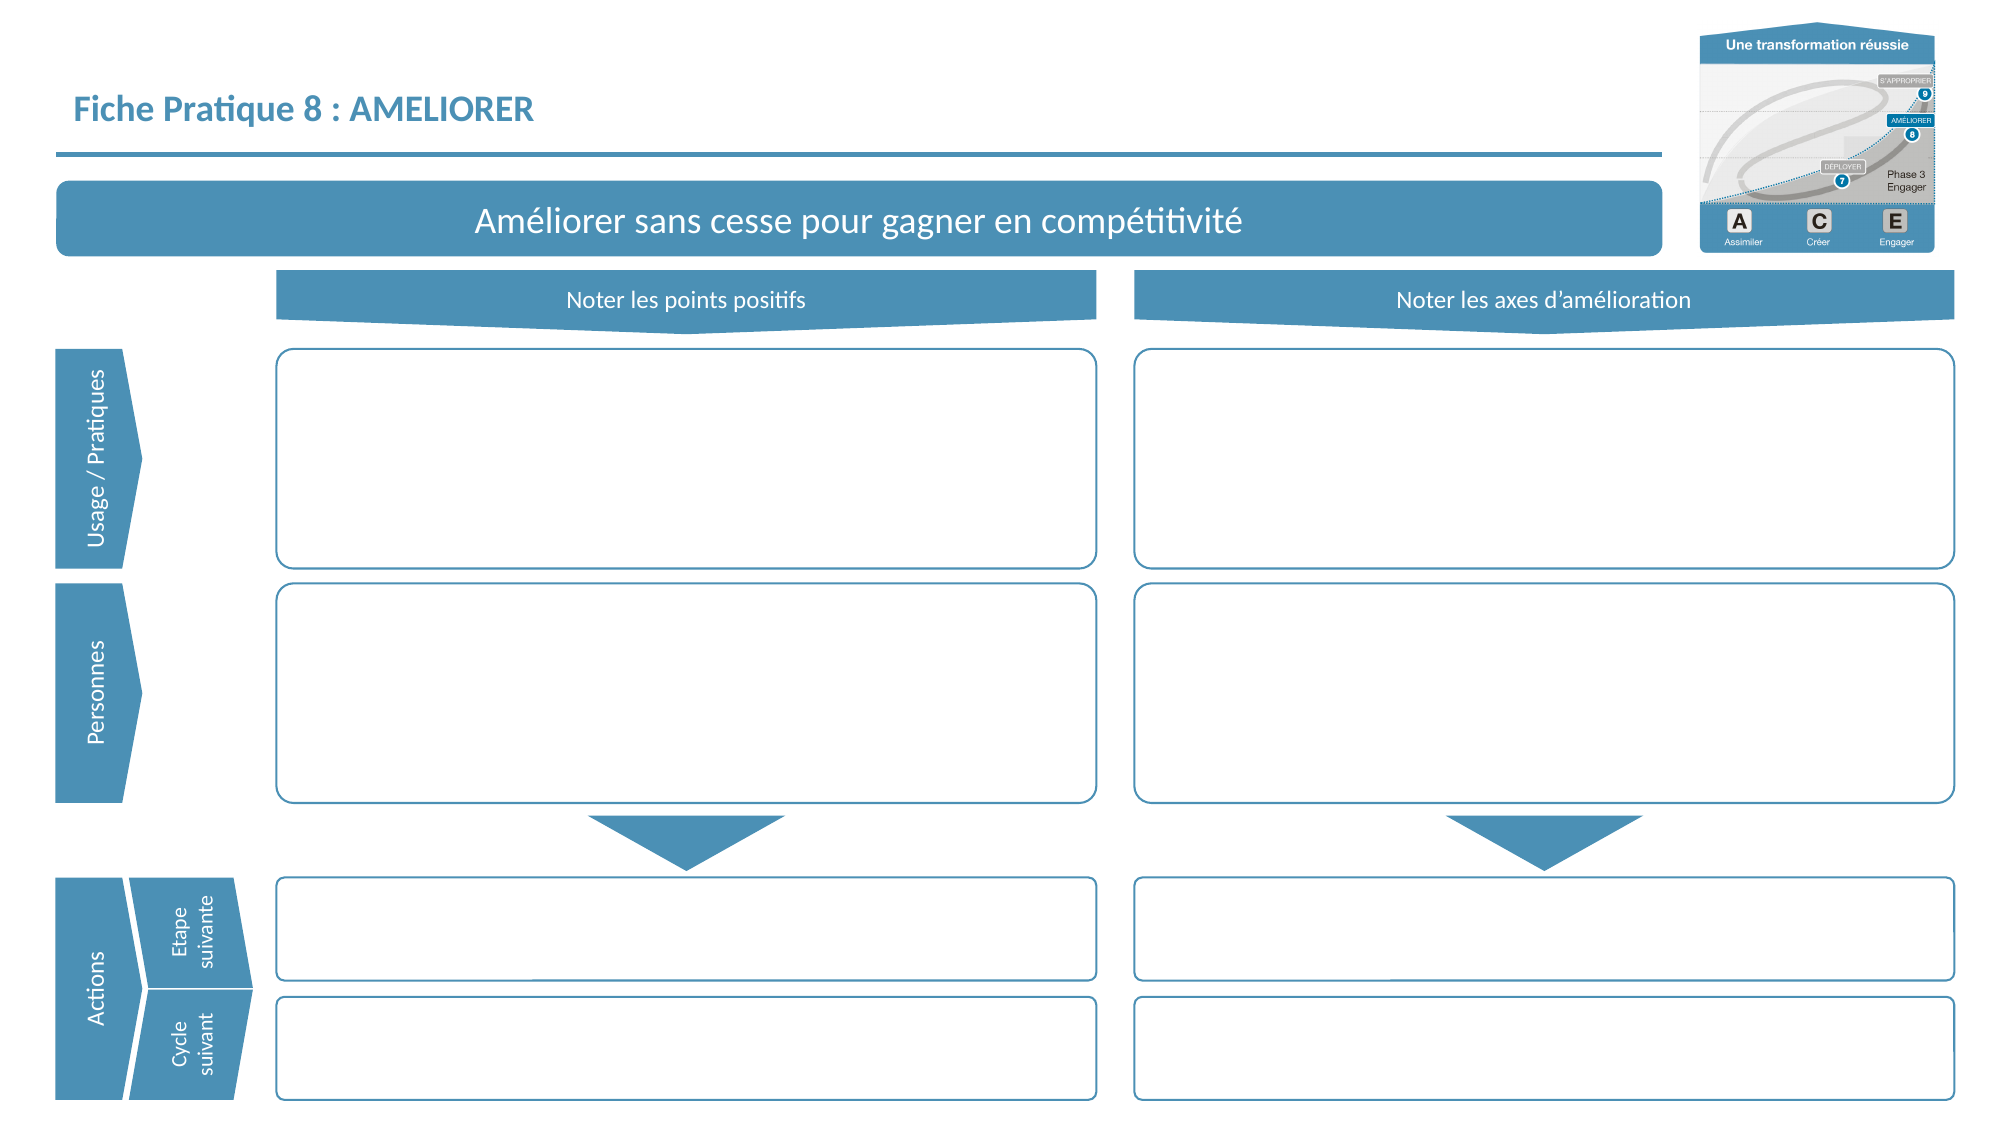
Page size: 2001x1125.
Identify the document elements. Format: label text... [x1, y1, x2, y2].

text_box Actions [54, 876, 144, 1101]
text_box Fiche Pratique 8 : AMELIORER [58, 76, 550, 136]
text_box Etape suivante [127, 876, 254, 988]
picture [1697, 20, 1939, 257]
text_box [276, 270, 1097, 1100]
text_box Cycle suivant [127, 988, 255, 1101]
text_box Usage / Pratiques [54, 347, 144, 570]
text_box Personnes [54, 582, 144, 805]
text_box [1134, 270, 1955, 1100]
text_box Améliorer sans cesse pour gagner en compétitivité [55, 179, 1664, 258]
